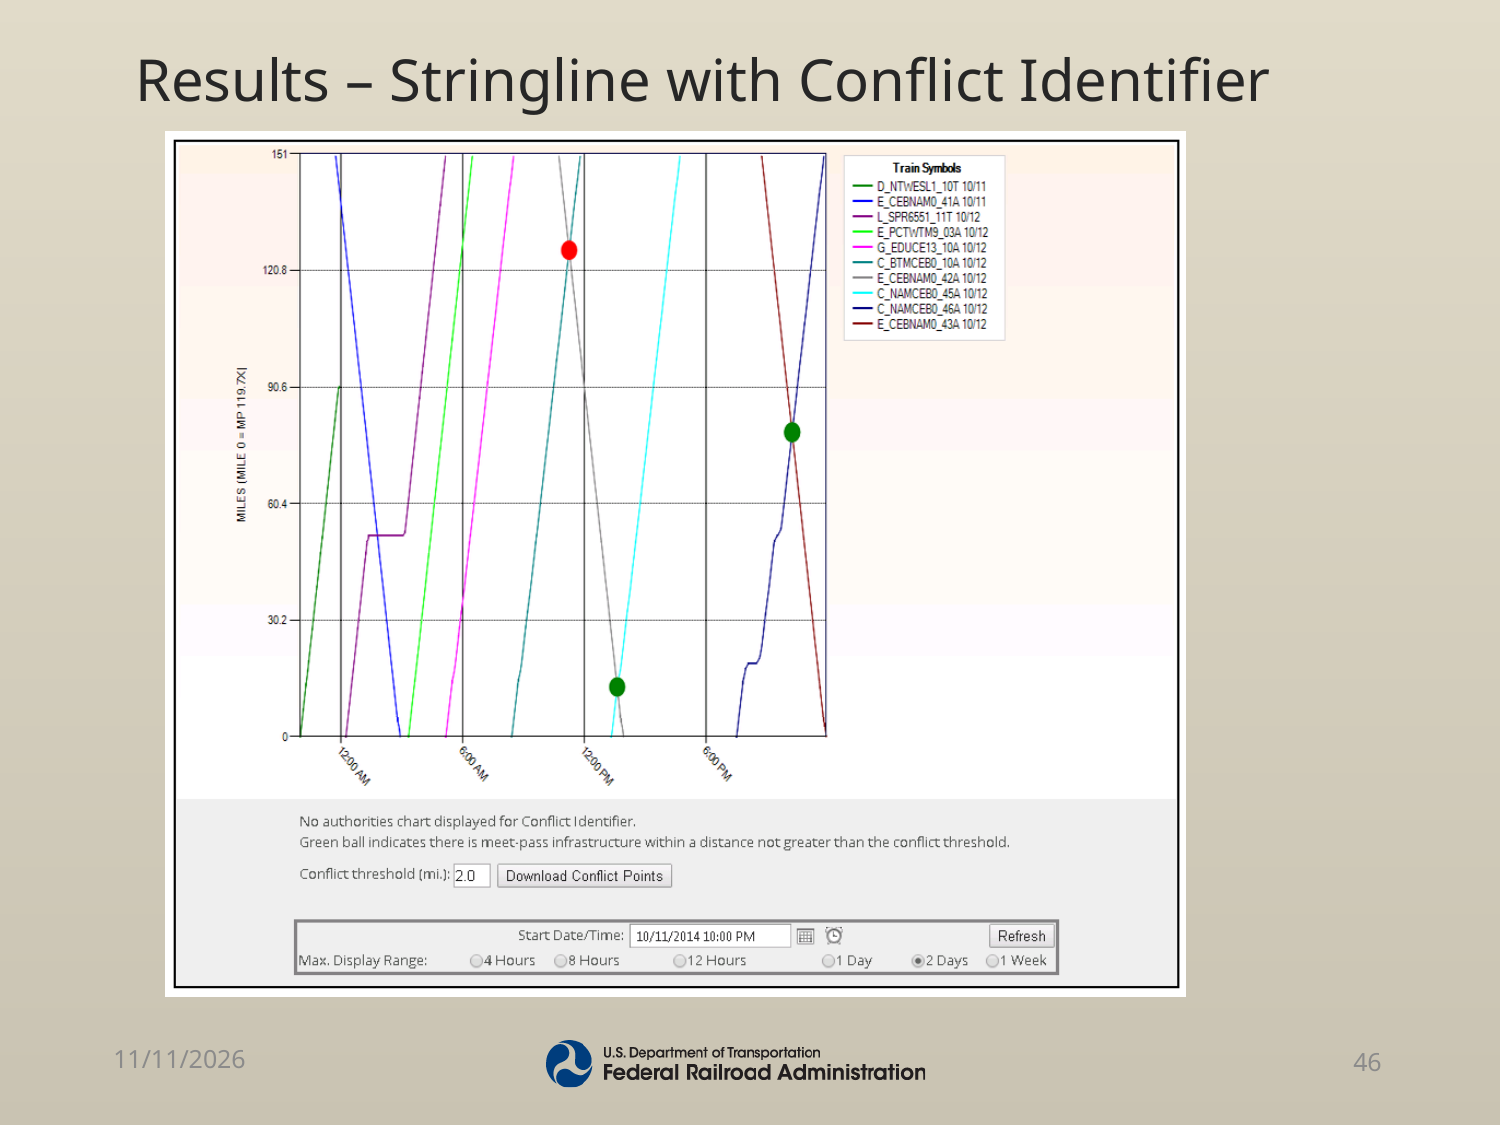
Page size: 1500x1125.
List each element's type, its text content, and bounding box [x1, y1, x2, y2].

slide_number 46 [1059, 1033, 1397, 1094]
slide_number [98, 1030, 436, 1091]
picture [526, 1035, 926, 1088]
title Results – Stringline with Conflict Identifier [120, 20, 1380, 145]
picture [164, 131, 1186, 997]
